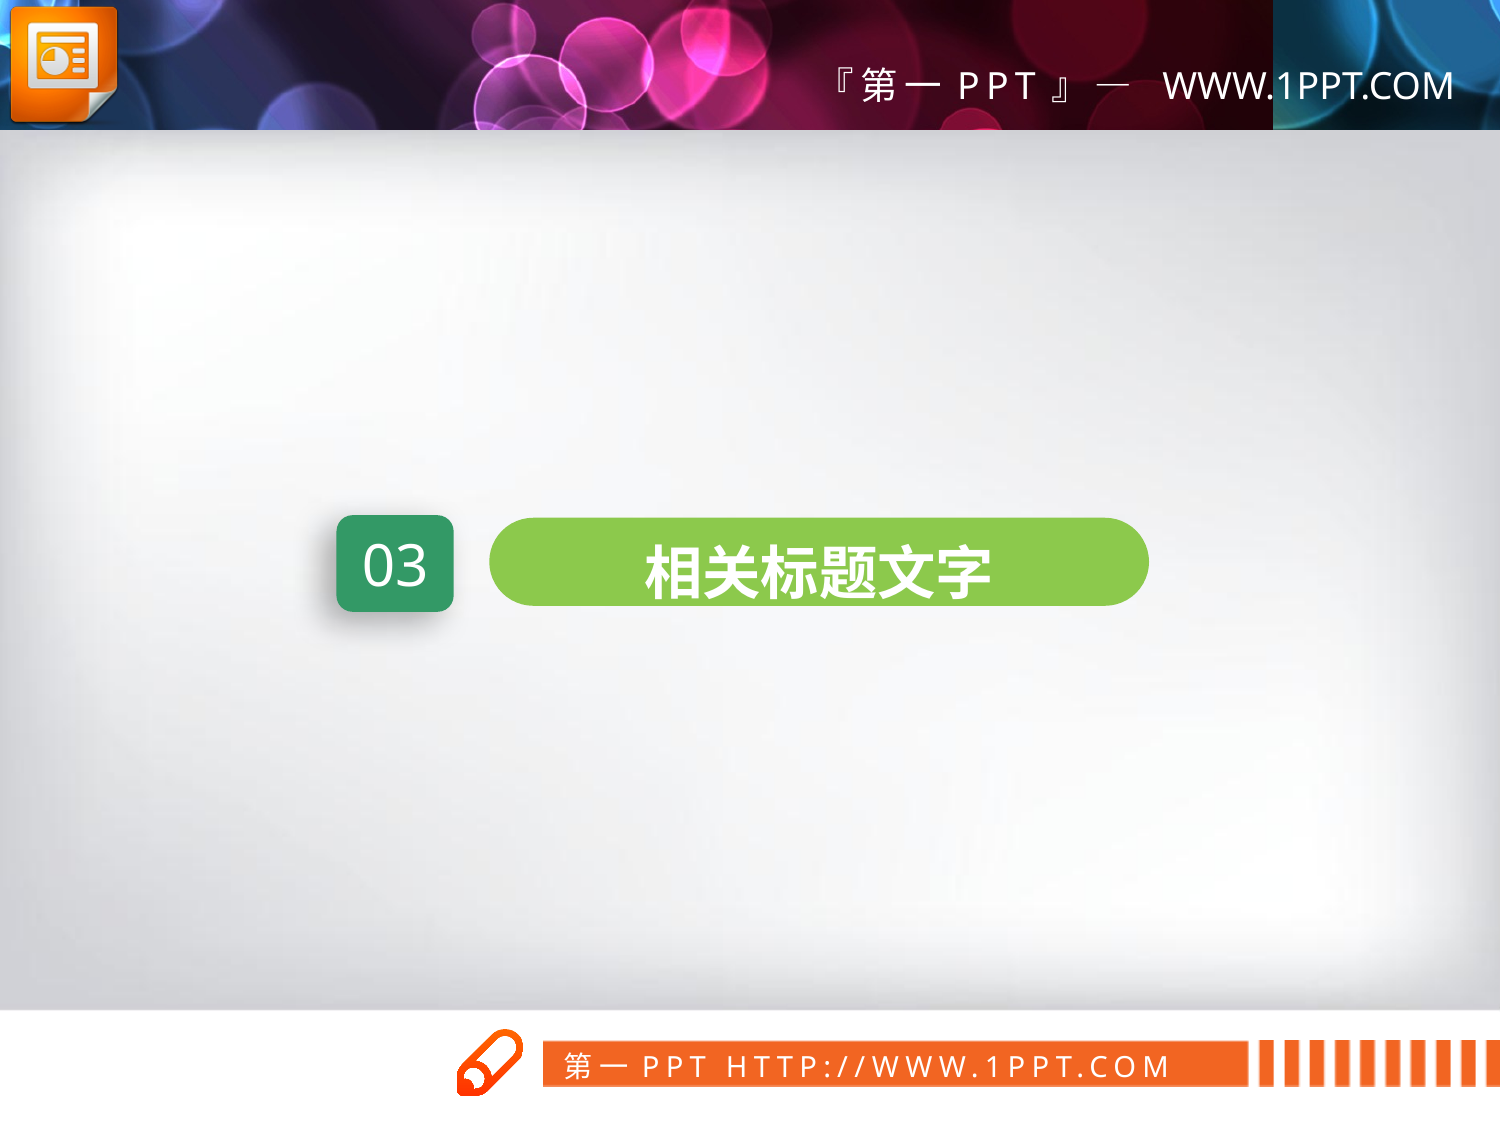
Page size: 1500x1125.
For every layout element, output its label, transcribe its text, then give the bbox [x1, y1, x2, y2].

text_box 相关标题文字 [629, 515, 1009, 614]
picture [0, 0, 1500, 1012]
text_box [489, 517, 629, 606]
text_box [1009, 517, 1150, 606]
text_box 03 [336, 515, 454, 612]
picture [543, 1040, 1500, 1087]
